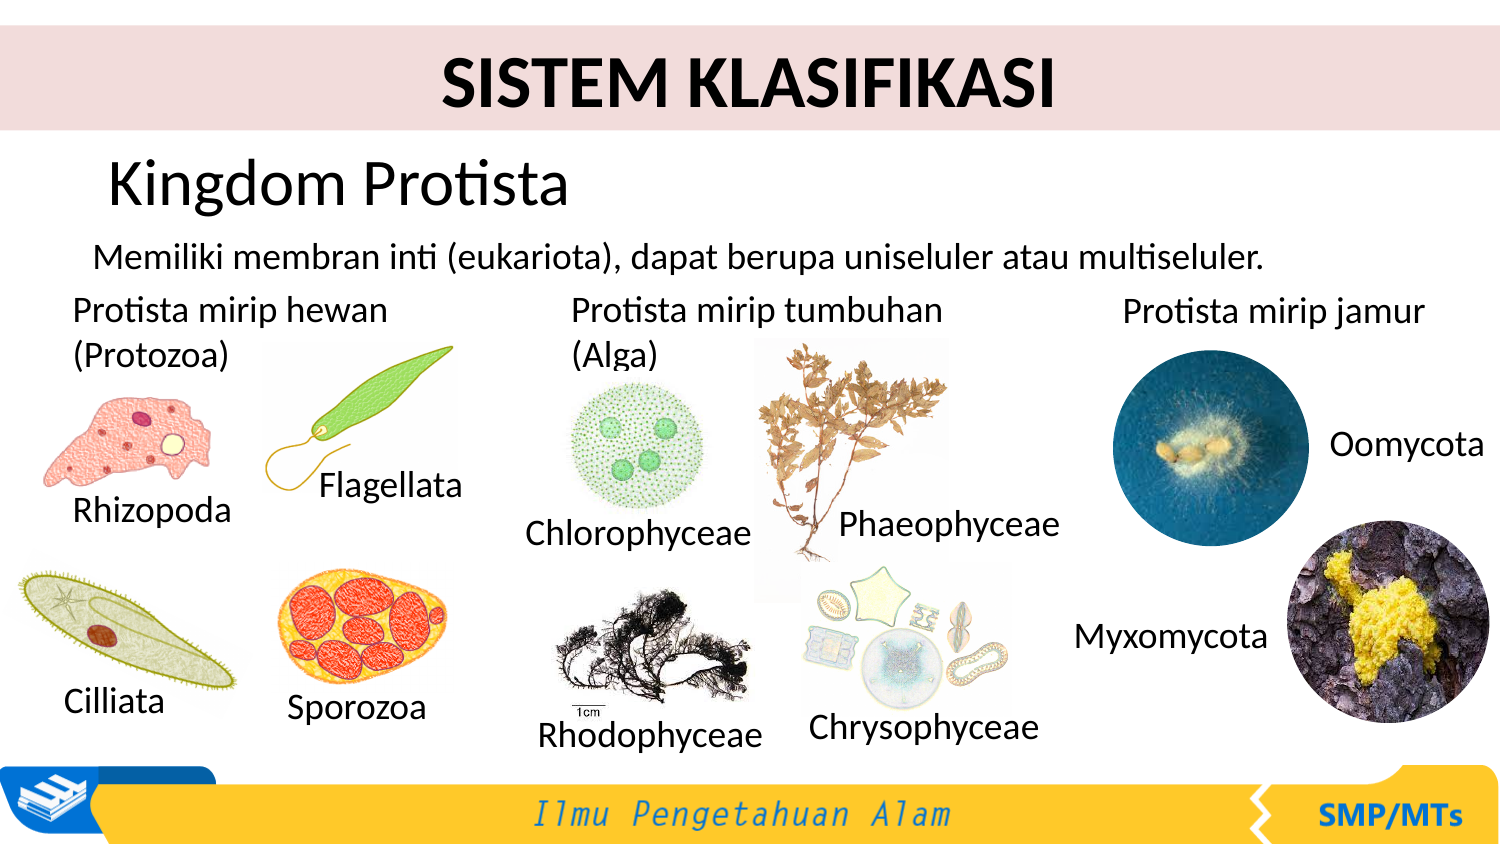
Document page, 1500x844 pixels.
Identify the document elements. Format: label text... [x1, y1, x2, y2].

text_box Kingdom Protista [93, 131, 587, 227]
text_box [517, 574, 792, 780]
text_box Protista mirip jamur [1101, 282, 1500, 375]
text_box Protista mirip tumbuhan (Alga) [549, 282, 978, 370]
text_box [5, 597, 250, 745]
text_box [789, 562, 1063, 771]
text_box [262, 342, 495, 529]
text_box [505, 371, 749, 578]
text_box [267, 562, 454, 751]
text_box SISTEM KLASIFIKASI [0, 25, 1500, 131]
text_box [1112, 350, 1500, 547]
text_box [38, 388, 254, 554]
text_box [1054, 520, 1490, 724]
text_box Memiliki membran inti (eukariota), dapat berupa uniseluler atau multiseluler. [72, 225, 1478, 284]
picture [11, 549, 132, 597]
text_box Protista mirip hewan (Protozoa) [51, 282, 453, 379]
picture [0, 765, 1499, 844]
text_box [754, 338, 1093, 603]
